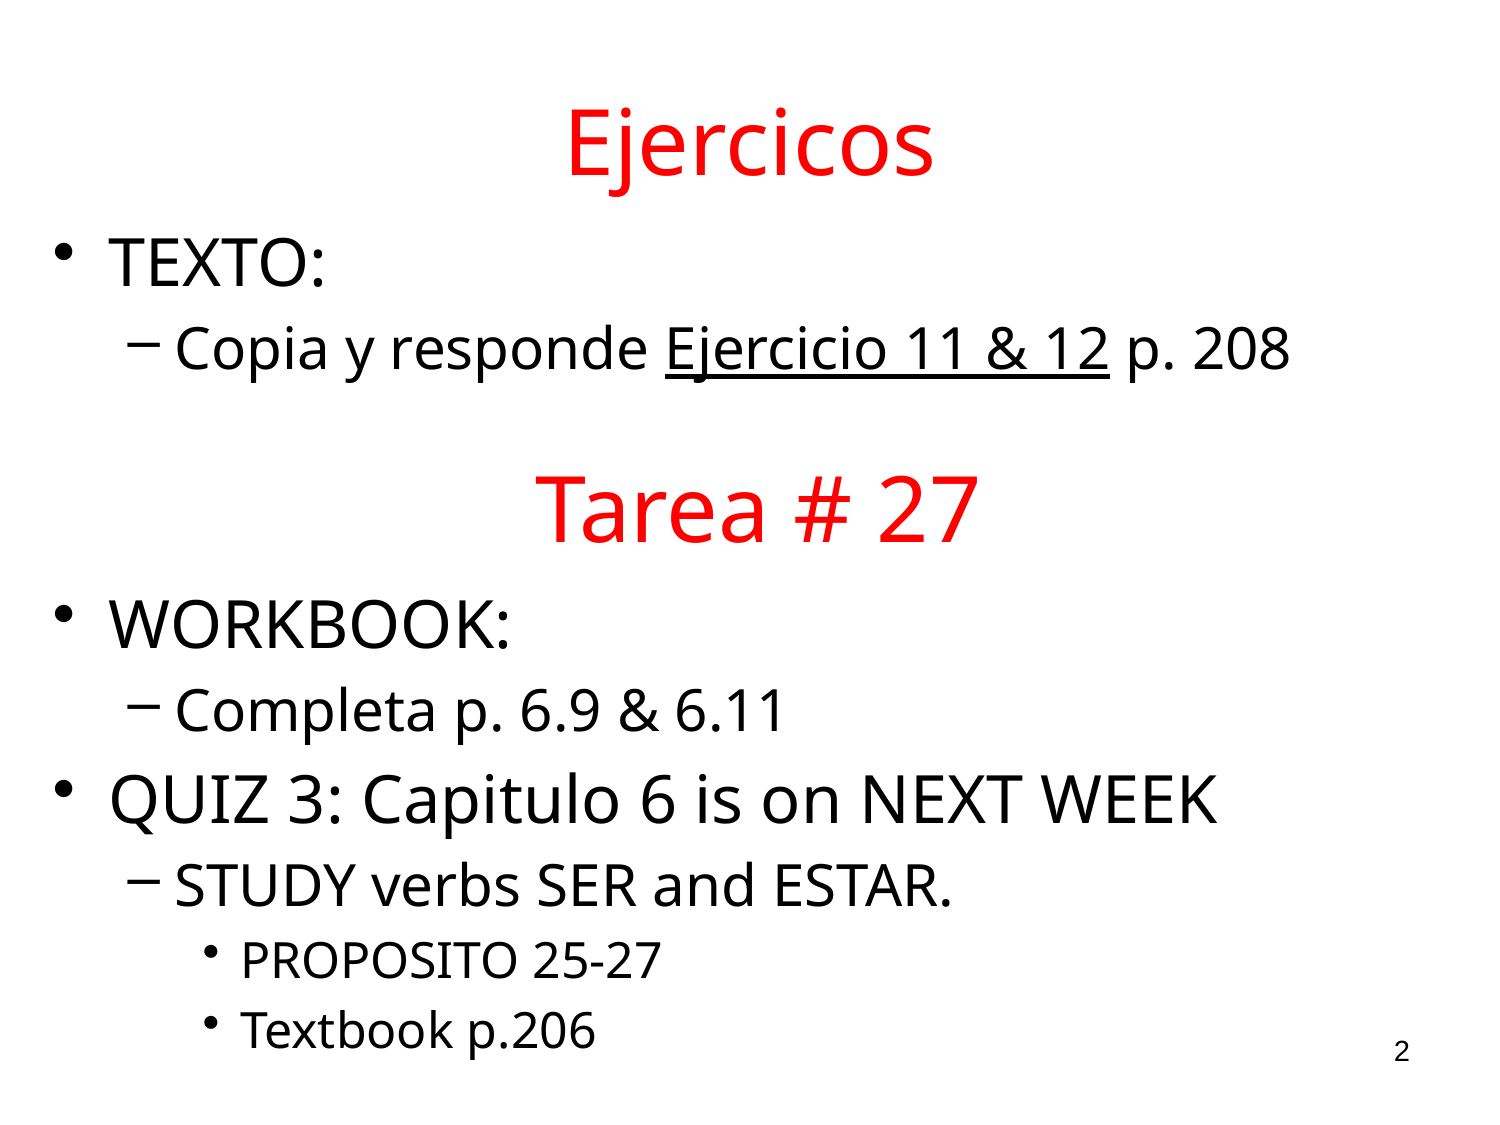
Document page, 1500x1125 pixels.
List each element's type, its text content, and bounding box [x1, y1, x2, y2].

title Ejercicos [75, 45, 1425, 212]
text_box Tarea # 27 [84, 412, 1434, 600]
slide_number 2 [1074, 1024, 1425, 1103]
list TEXTO: Copia y responde Ejercicio 11 & 12 p. 208 WORKBOOK: Completa p. 6.9 & 6.11 QUIZ 3: Capitulo 6 is on NEXT WEEK STUDY verbs SER and ESTAR. PROPOSITO 25-27 Textbook p.206 [37, 212, 1475, 955]
